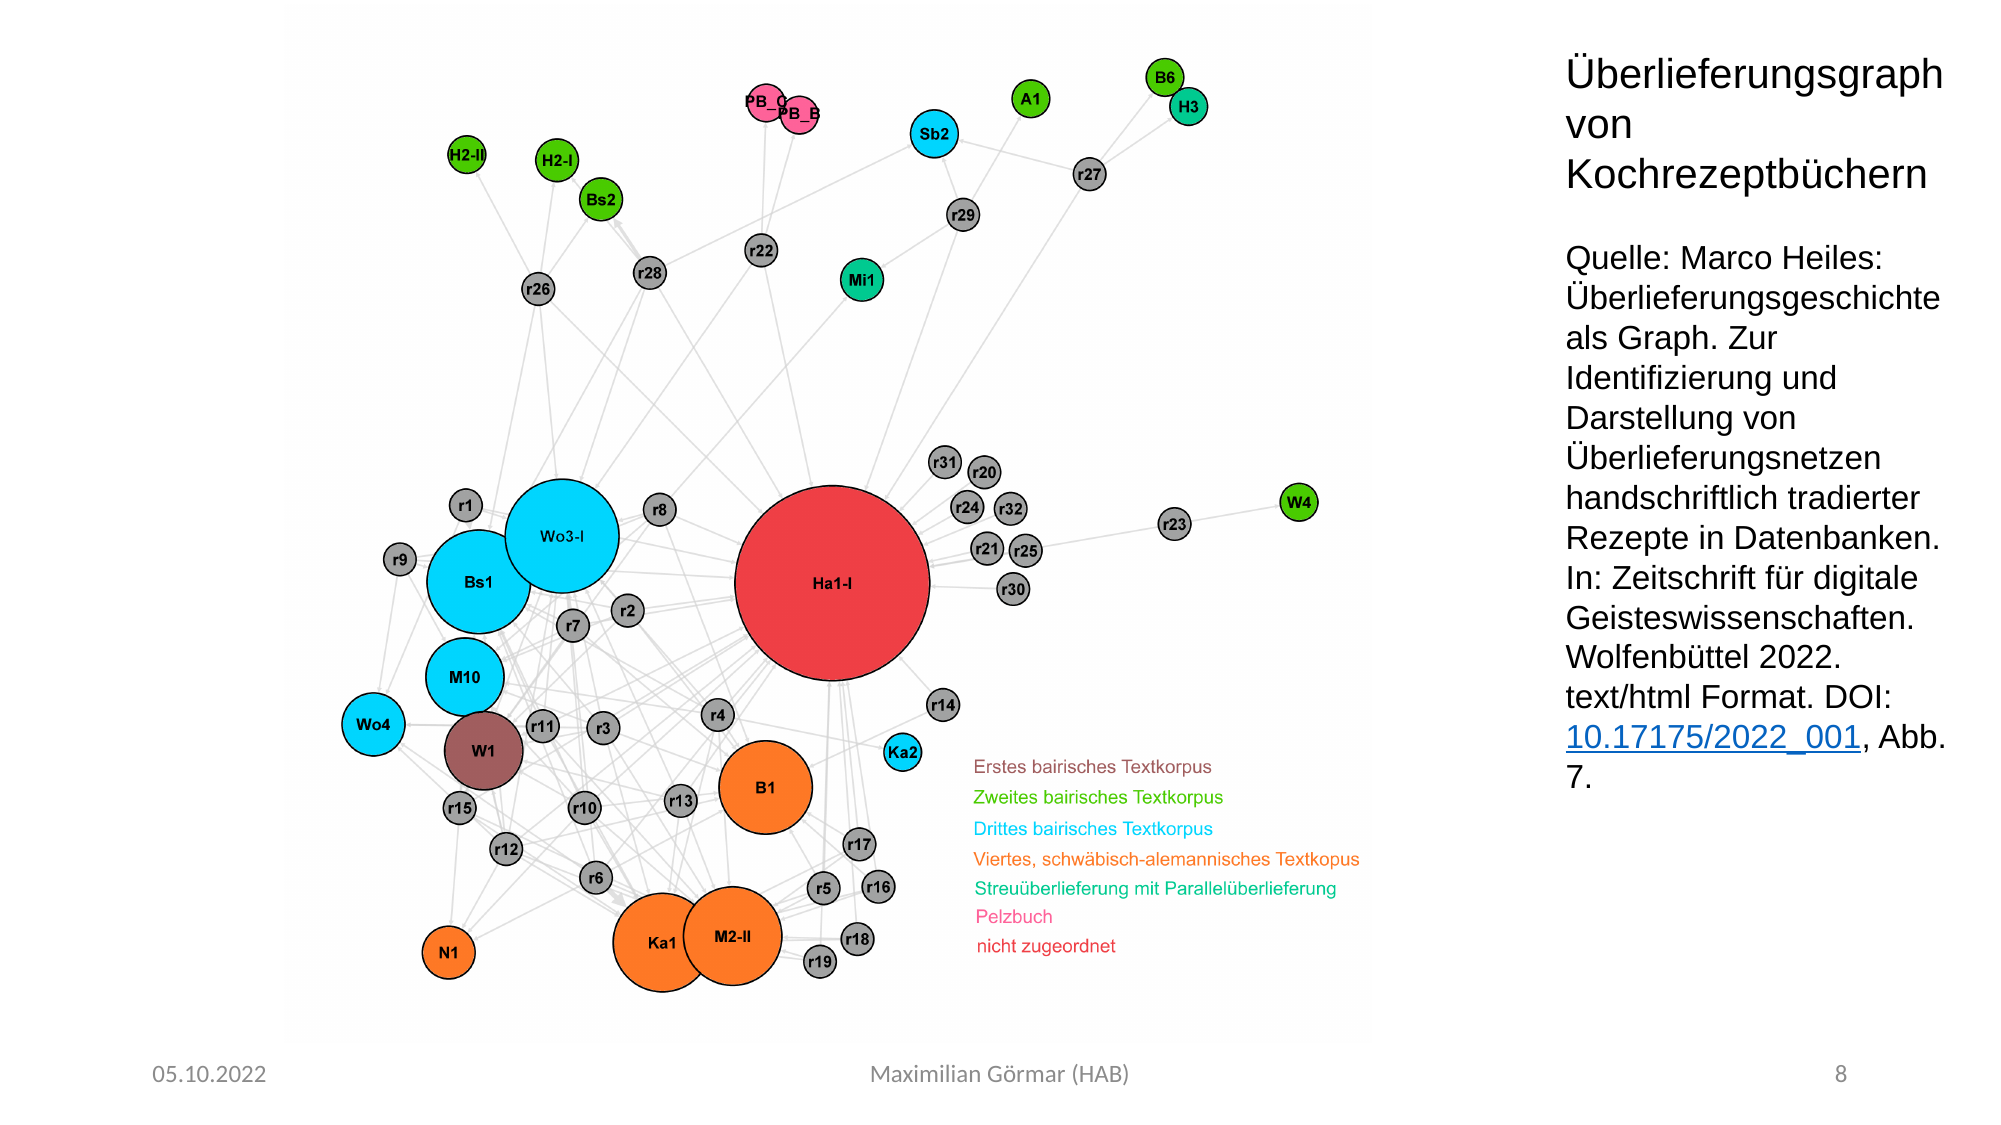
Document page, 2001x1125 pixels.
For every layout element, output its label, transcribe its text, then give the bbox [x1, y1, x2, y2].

slide_number 8 [1412, 1042, 1863, 1103]
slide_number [137, 1042, 588, 1103]
picture [284, 4, 1372, 1043]
footer Maximilian Görmar (HAB) [662, 1043, 1338, 1103]
text_box Überlieferungsgraph von Kochrezeptbüchern Quelle: Marco Heiles: Überlieferungsgeschichte als Graph. Zur Identifizierung und Darstellung von Überlieferungsnetzen handschriftlich tradierter Rezepte in Datenbanken. In: Zeitschrift für digitale Geisteswissenschaften. Wolfenbüttel 2022. text/html Format. DOI: 10.17175/2022_001, Abb. 7. [1547, 37, 1985, 805]
